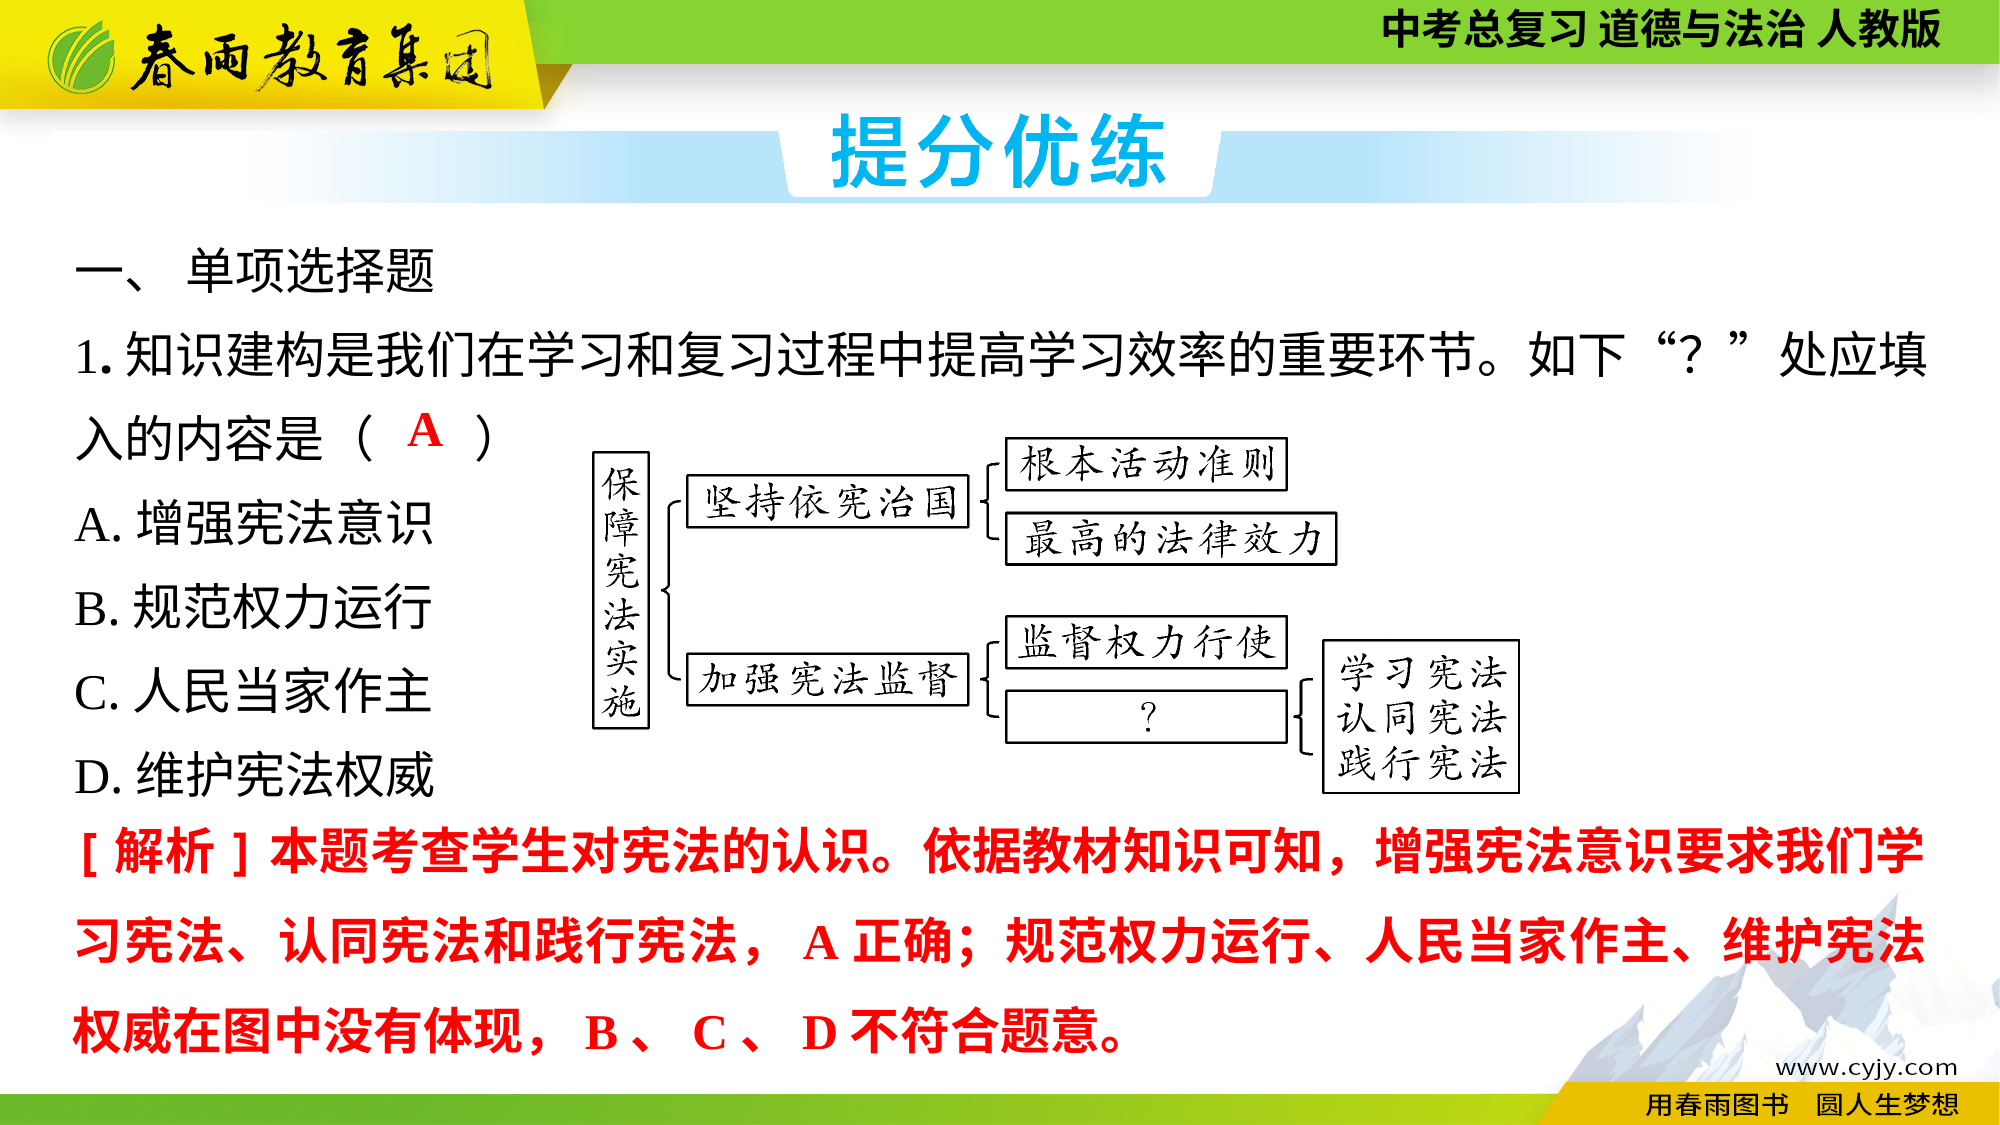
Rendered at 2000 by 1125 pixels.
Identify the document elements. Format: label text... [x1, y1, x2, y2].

picture [0, 0, 2000, 1125]
text_box [解析]本题考查学生对宪法的认识。依据教材知识可知，增强宪法意识要求我们学习宪法、认同宪法和践行宪法，A正确；规范权力运行、人民当家作主、维护宪法权威在图中没有体现，B、C、D不符合题意。 [57, 782, 1942, 1068]
text_box A [392, 389, 458, 464]
list 一、 单项选择题 1.知识建构是我们在学习和复习过程中提高学习效率的重要环节。如下“？”处应填入的内容是（ ） A.增强宪法意识 B.规范权力运行 C.人民当家作主 D.维护宪法权威 [59, 214, 1944, 807]
